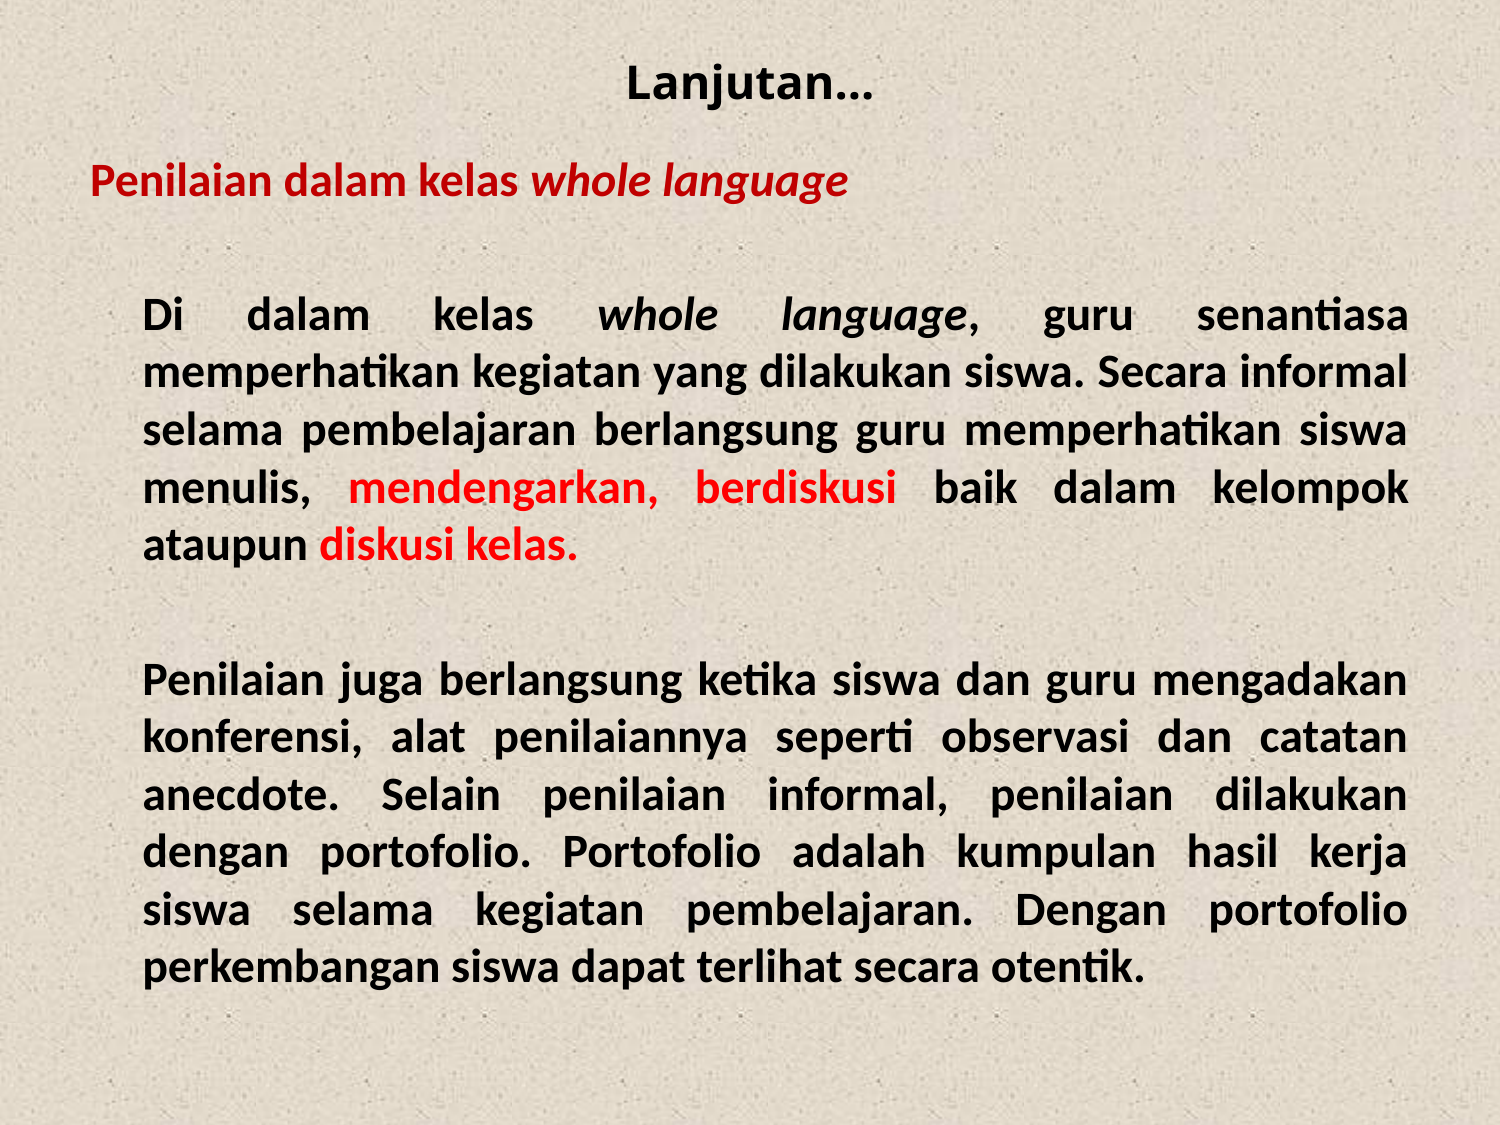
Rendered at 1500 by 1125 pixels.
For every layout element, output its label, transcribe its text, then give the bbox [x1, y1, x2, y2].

list Penilaian dalam kelas whole language Di dalam kelas whole language, guru senantiasa memperhatikan kegiatan yang dilakukan siswa. Secara informal selama pembelajaran berlangsung guru memperhatikan siswa menulis, mendengarkan, berdiskusi baik dalam kelompok ataupun diskusi kelas. Penilaian juga berlangsung ketika siswa dan guru mengadakan konferensi, alat penilaiannya seperti observasi dan catatan anecdote. Selain penilaian informal, penilaian dilakukan dengan portofolio. Portofolio adalah kumpulan hasil kerja siswa selama kegiatan pembelajaran. Dengan portofolio perkembangan siswa dapat terlihat secara otentik. [75, 140, 1425, 1005]
title Lanjutan... [75, 45, 1425, 118]
picture [0, 0, 1500, 1125]
